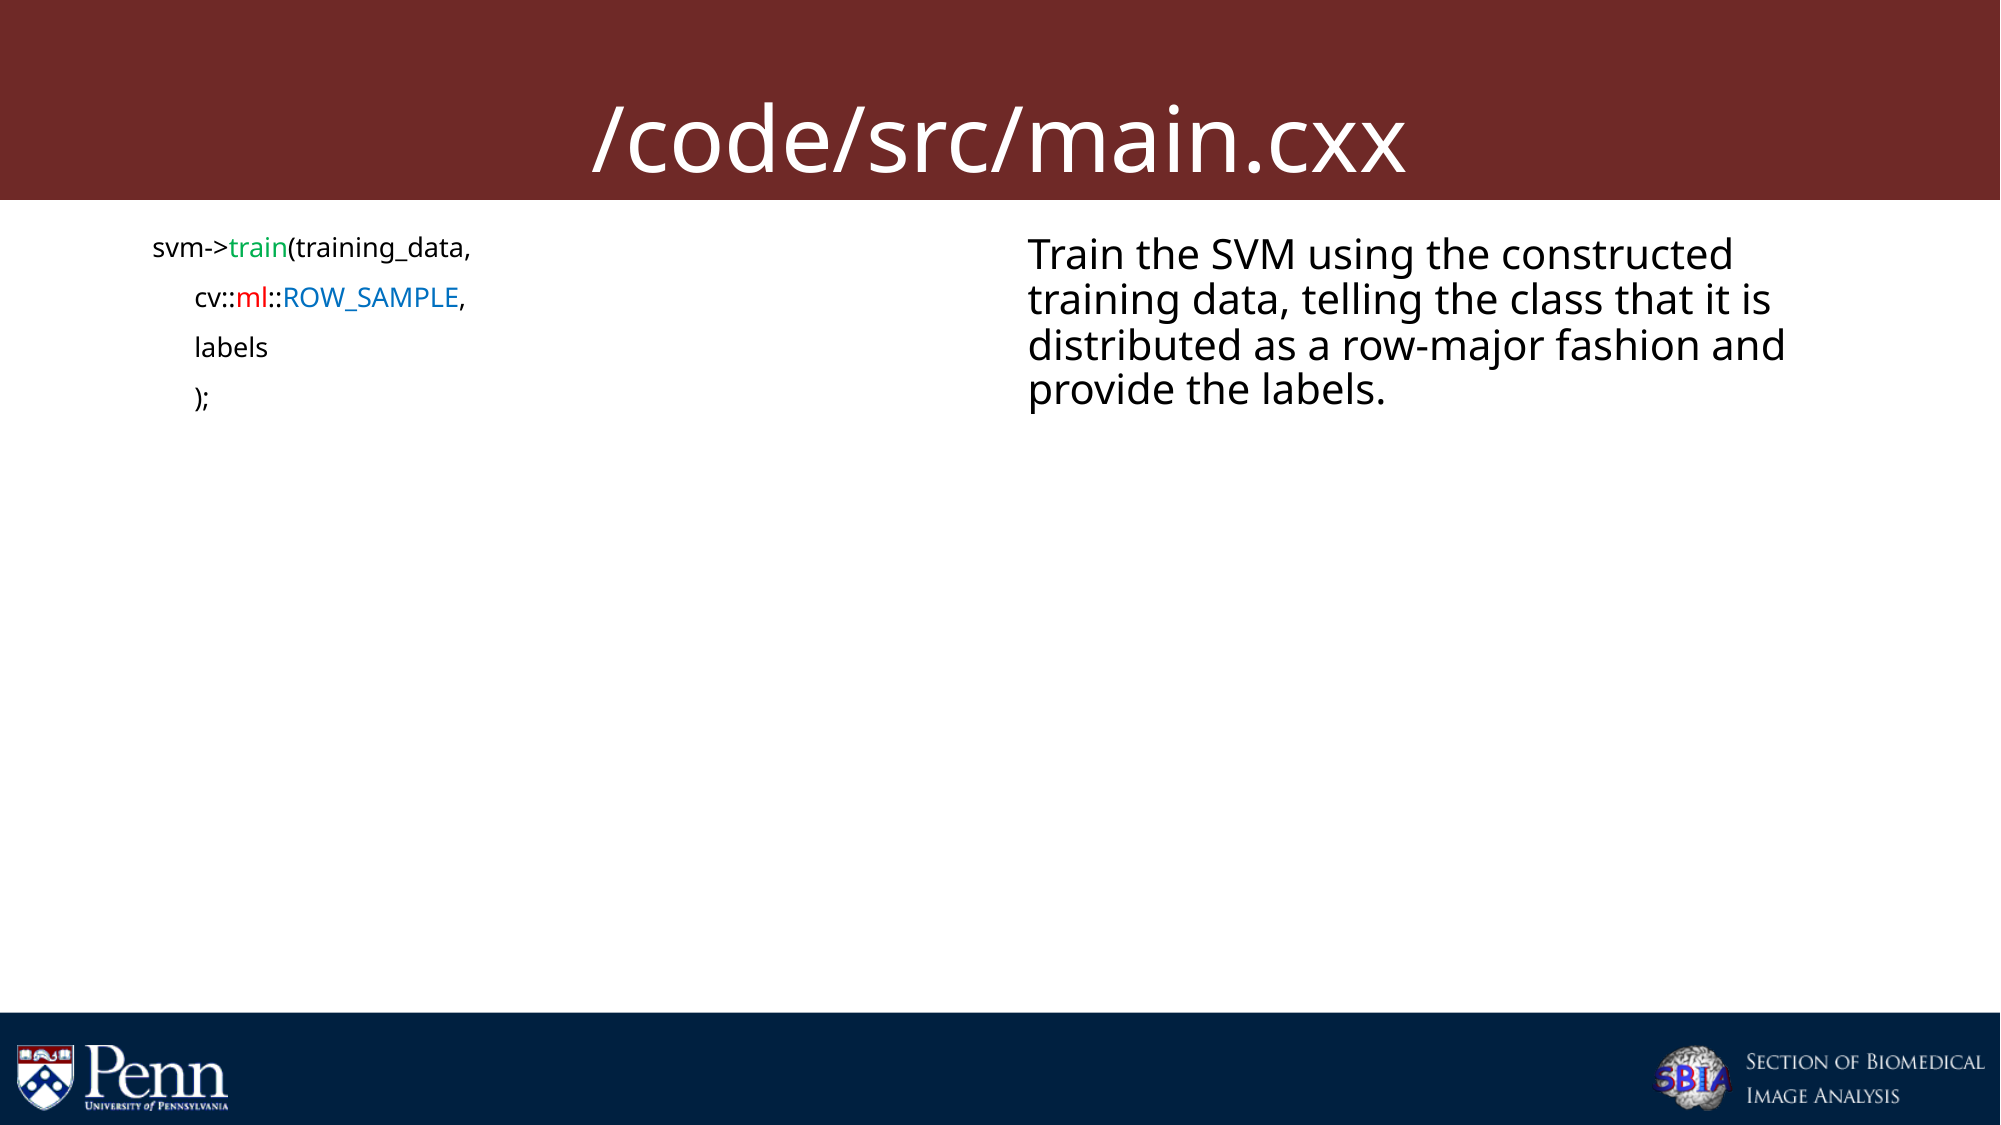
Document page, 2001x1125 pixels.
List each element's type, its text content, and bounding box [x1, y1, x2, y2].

list Train the SVM using the constructed training data, telling the class that it is distributed as a row-major fashion and provide the labels. [1012, 226, 1863, 987]
picture [17, 1045, 228, 1111]
picture [1652, 1044, 1985, 1112]
title /code/src/main.cxx [137, 0, 1863, 200]
list svm->train(training_data, cv::ml::ROW_SAMPLE, labels ); svm->save(saveFile); [137, 226, 985, 987]
